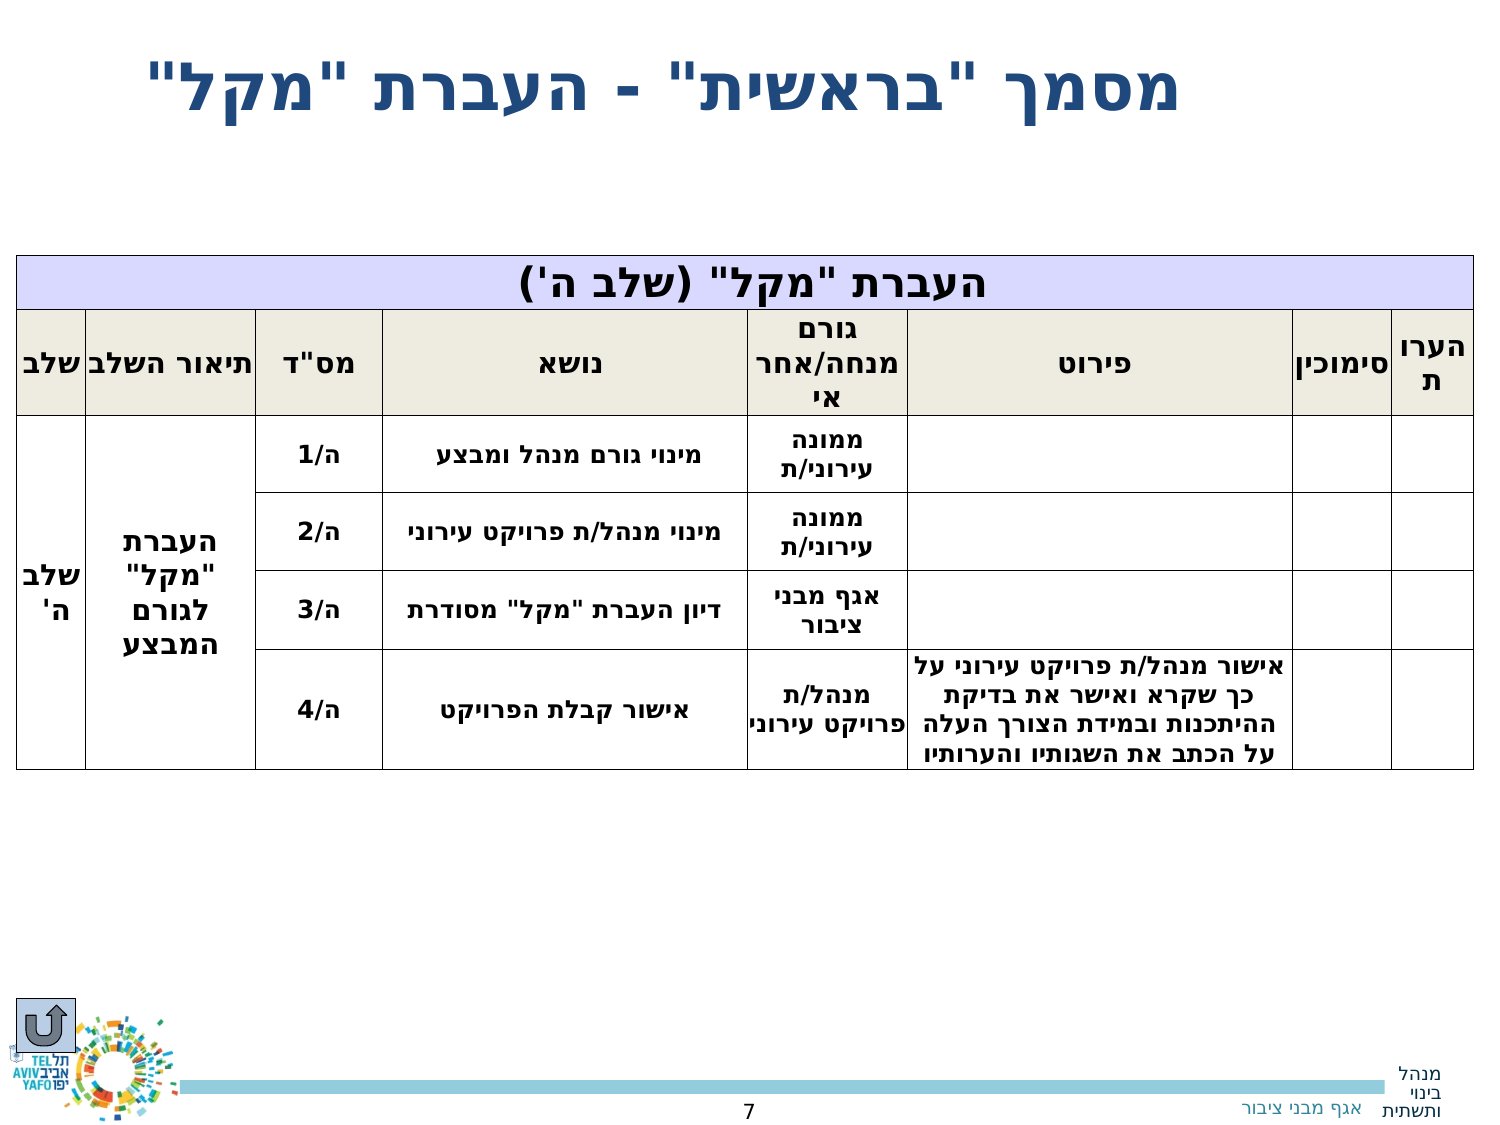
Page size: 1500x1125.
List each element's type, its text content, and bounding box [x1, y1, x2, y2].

table_cell ה/4 [256, 650, 382, 769]
table_cell [908, 416, 1292, 492]
table_cell תיאור השלב [86, 310, 255, 415]
table_cell שלב ה' [17, 416, 85, 769]
table_cell שלב [17, 310, 85, 415]
table_cell [1293, 493, 1391, 570]
table_cell נושא [383, 310, 747, 415]
table_cell דיון העברת "מקל" מסודרת [383, 571, 747, 649]
table_cell מס"ד [256, 310, 382, 415]
table_cell ממונה עירוני/ת [748, 493, 907, 570]
table_cell מינוי גורם מנהל ומבצע [383, 416, 747, 492]
table_cell [908, 571, 1292, 649]
table_cell הערות [1392, 310, 1473, 415]
table_cell [1392, 571, 1473, 649]
table_cell ה/1 [256, 416, 382, 492]
table_cell [1392, 650, 1473, 769]
table_cell אגף מבני ציבור [748, 571, 907, 649]
text_box [15, 996, 78, 1055]
table_cell העברת "מקל" לגורם המבצע [86, 416, 255, 769]
table_cell [1293, 571, 1391, 649]
table_cell [908, 493, 1292, 570]
table_cell ה/3 [256, 571, 382, 649]
table_cell [1293, 416, 1391, 492]
table_cell [1293, 650, 1391, 769]
table_cell [1392, 493, 1473, 570]
text_box מסמך "בראשית" - העברת "מקל" [0, 36, 1199, 131]
table_cell סימוכין [1293, 310, 1391, 415]
table_cell מינוי מנהל/ת פרויקט עירוני [383, 493, 747, 570]
table_cell ה/2 [256, 493, 382, 570]
table_cell גורם מנחה/אחראי [748, 310, 907, 415]
table_cell אישור קבלת הפרויקט [383, 650, 747, 769]
picture [7, 1013, 180, 1123]
table_cell אישור מנהל/ת פרויקט עירוני על כך שקרא ואישר את בדיקת ההיתכנות ובמידת הצורך העלה על הכתב את השגותיו והערותיו [908, 650, 1292, 769]
table_cell פירוט [908, 310, 1292, 415]
table_cell ממונה עירוני/ת [748, 416, 907, 492]
table_cell [1392, 416, 1473, 492]
table_header העברת "מקל" (שלב ה') [17, 256, 1473, 309]
table_cell מנהל/ת פרויקט עירוני [748, 650, 907, 769]
